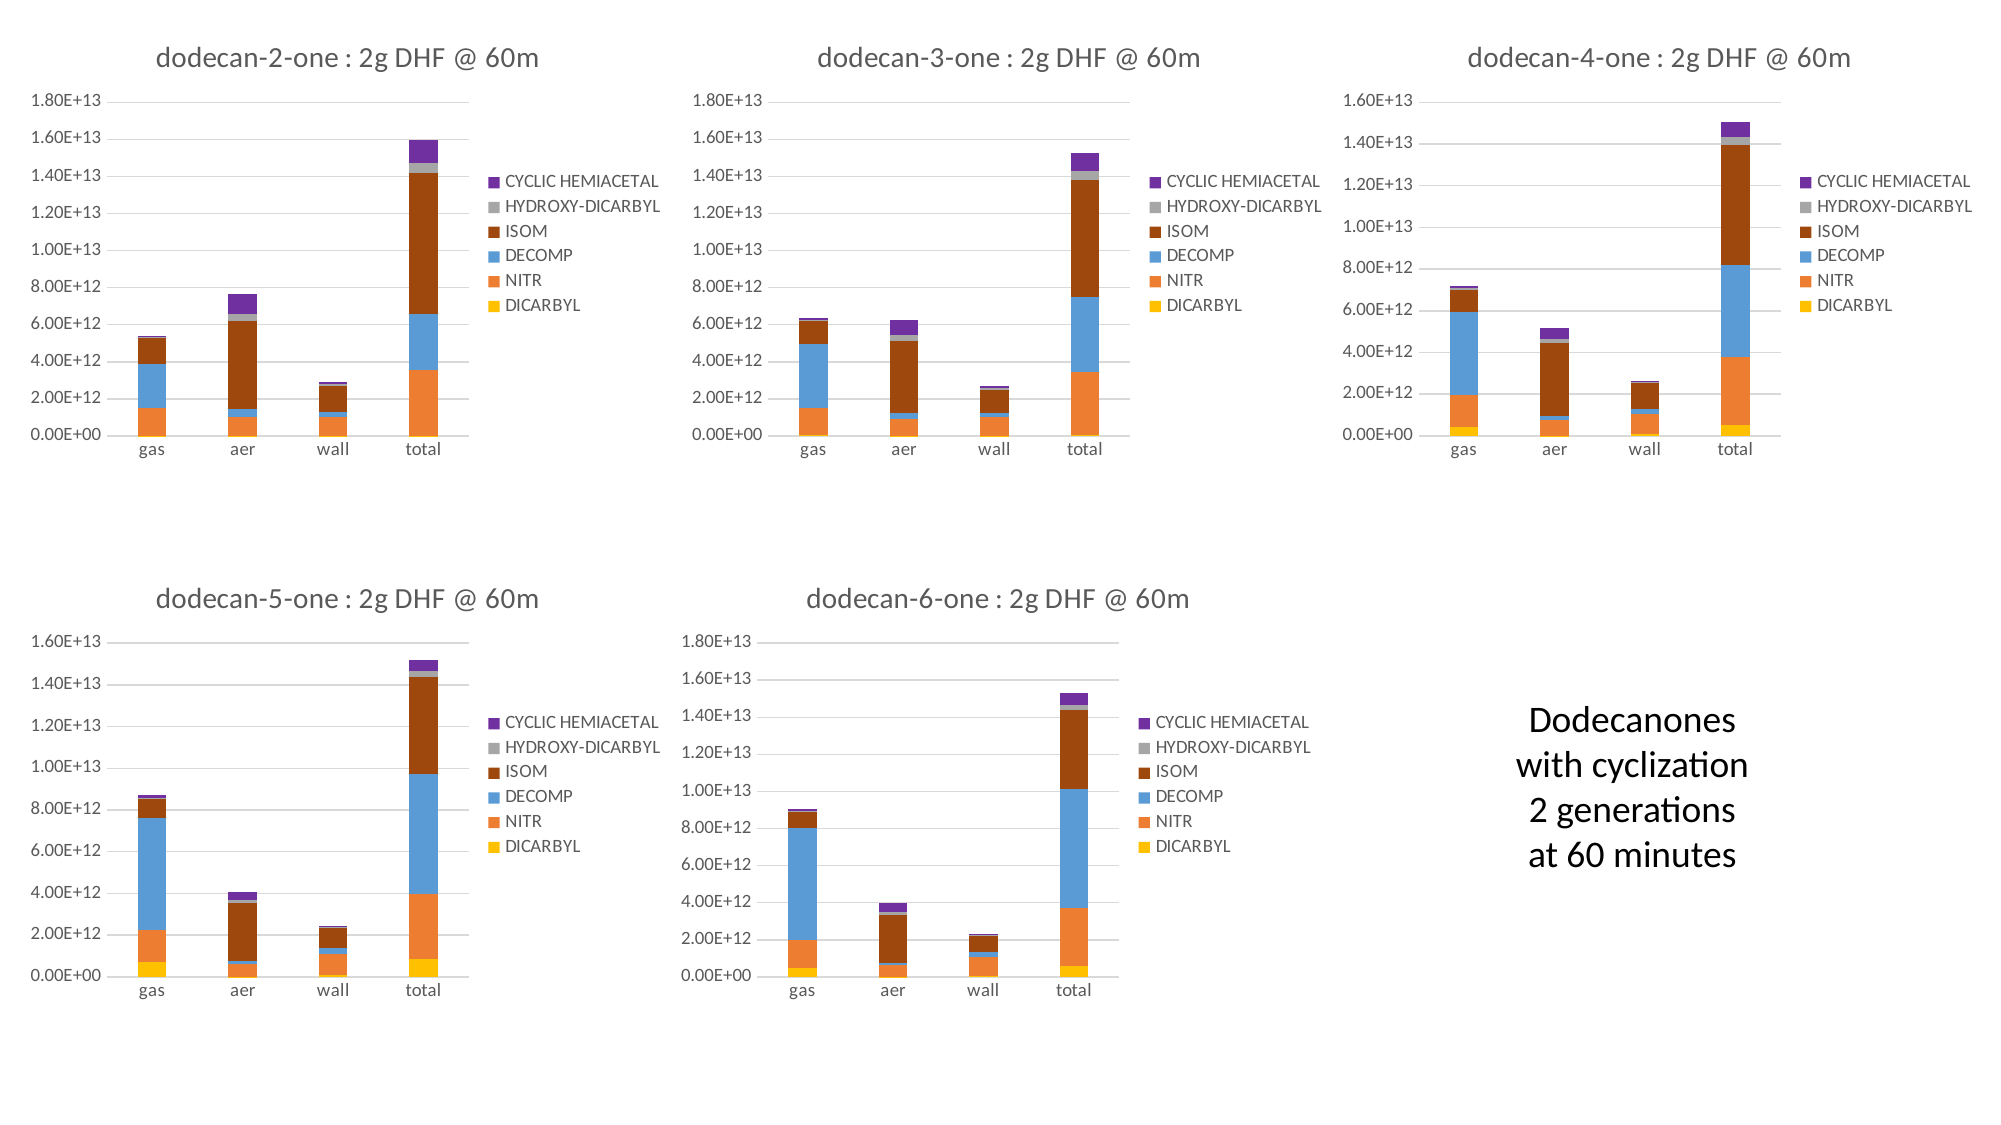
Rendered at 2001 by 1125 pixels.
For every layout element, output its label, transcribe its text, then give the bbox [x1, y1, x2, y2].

text_box Dodecanones with cyclization 2 generations at 60 minutes [1435, 687, 1838, 882]
chart [17, 19, 1991, 470]
chart [17, 560, 1330, 1011]
